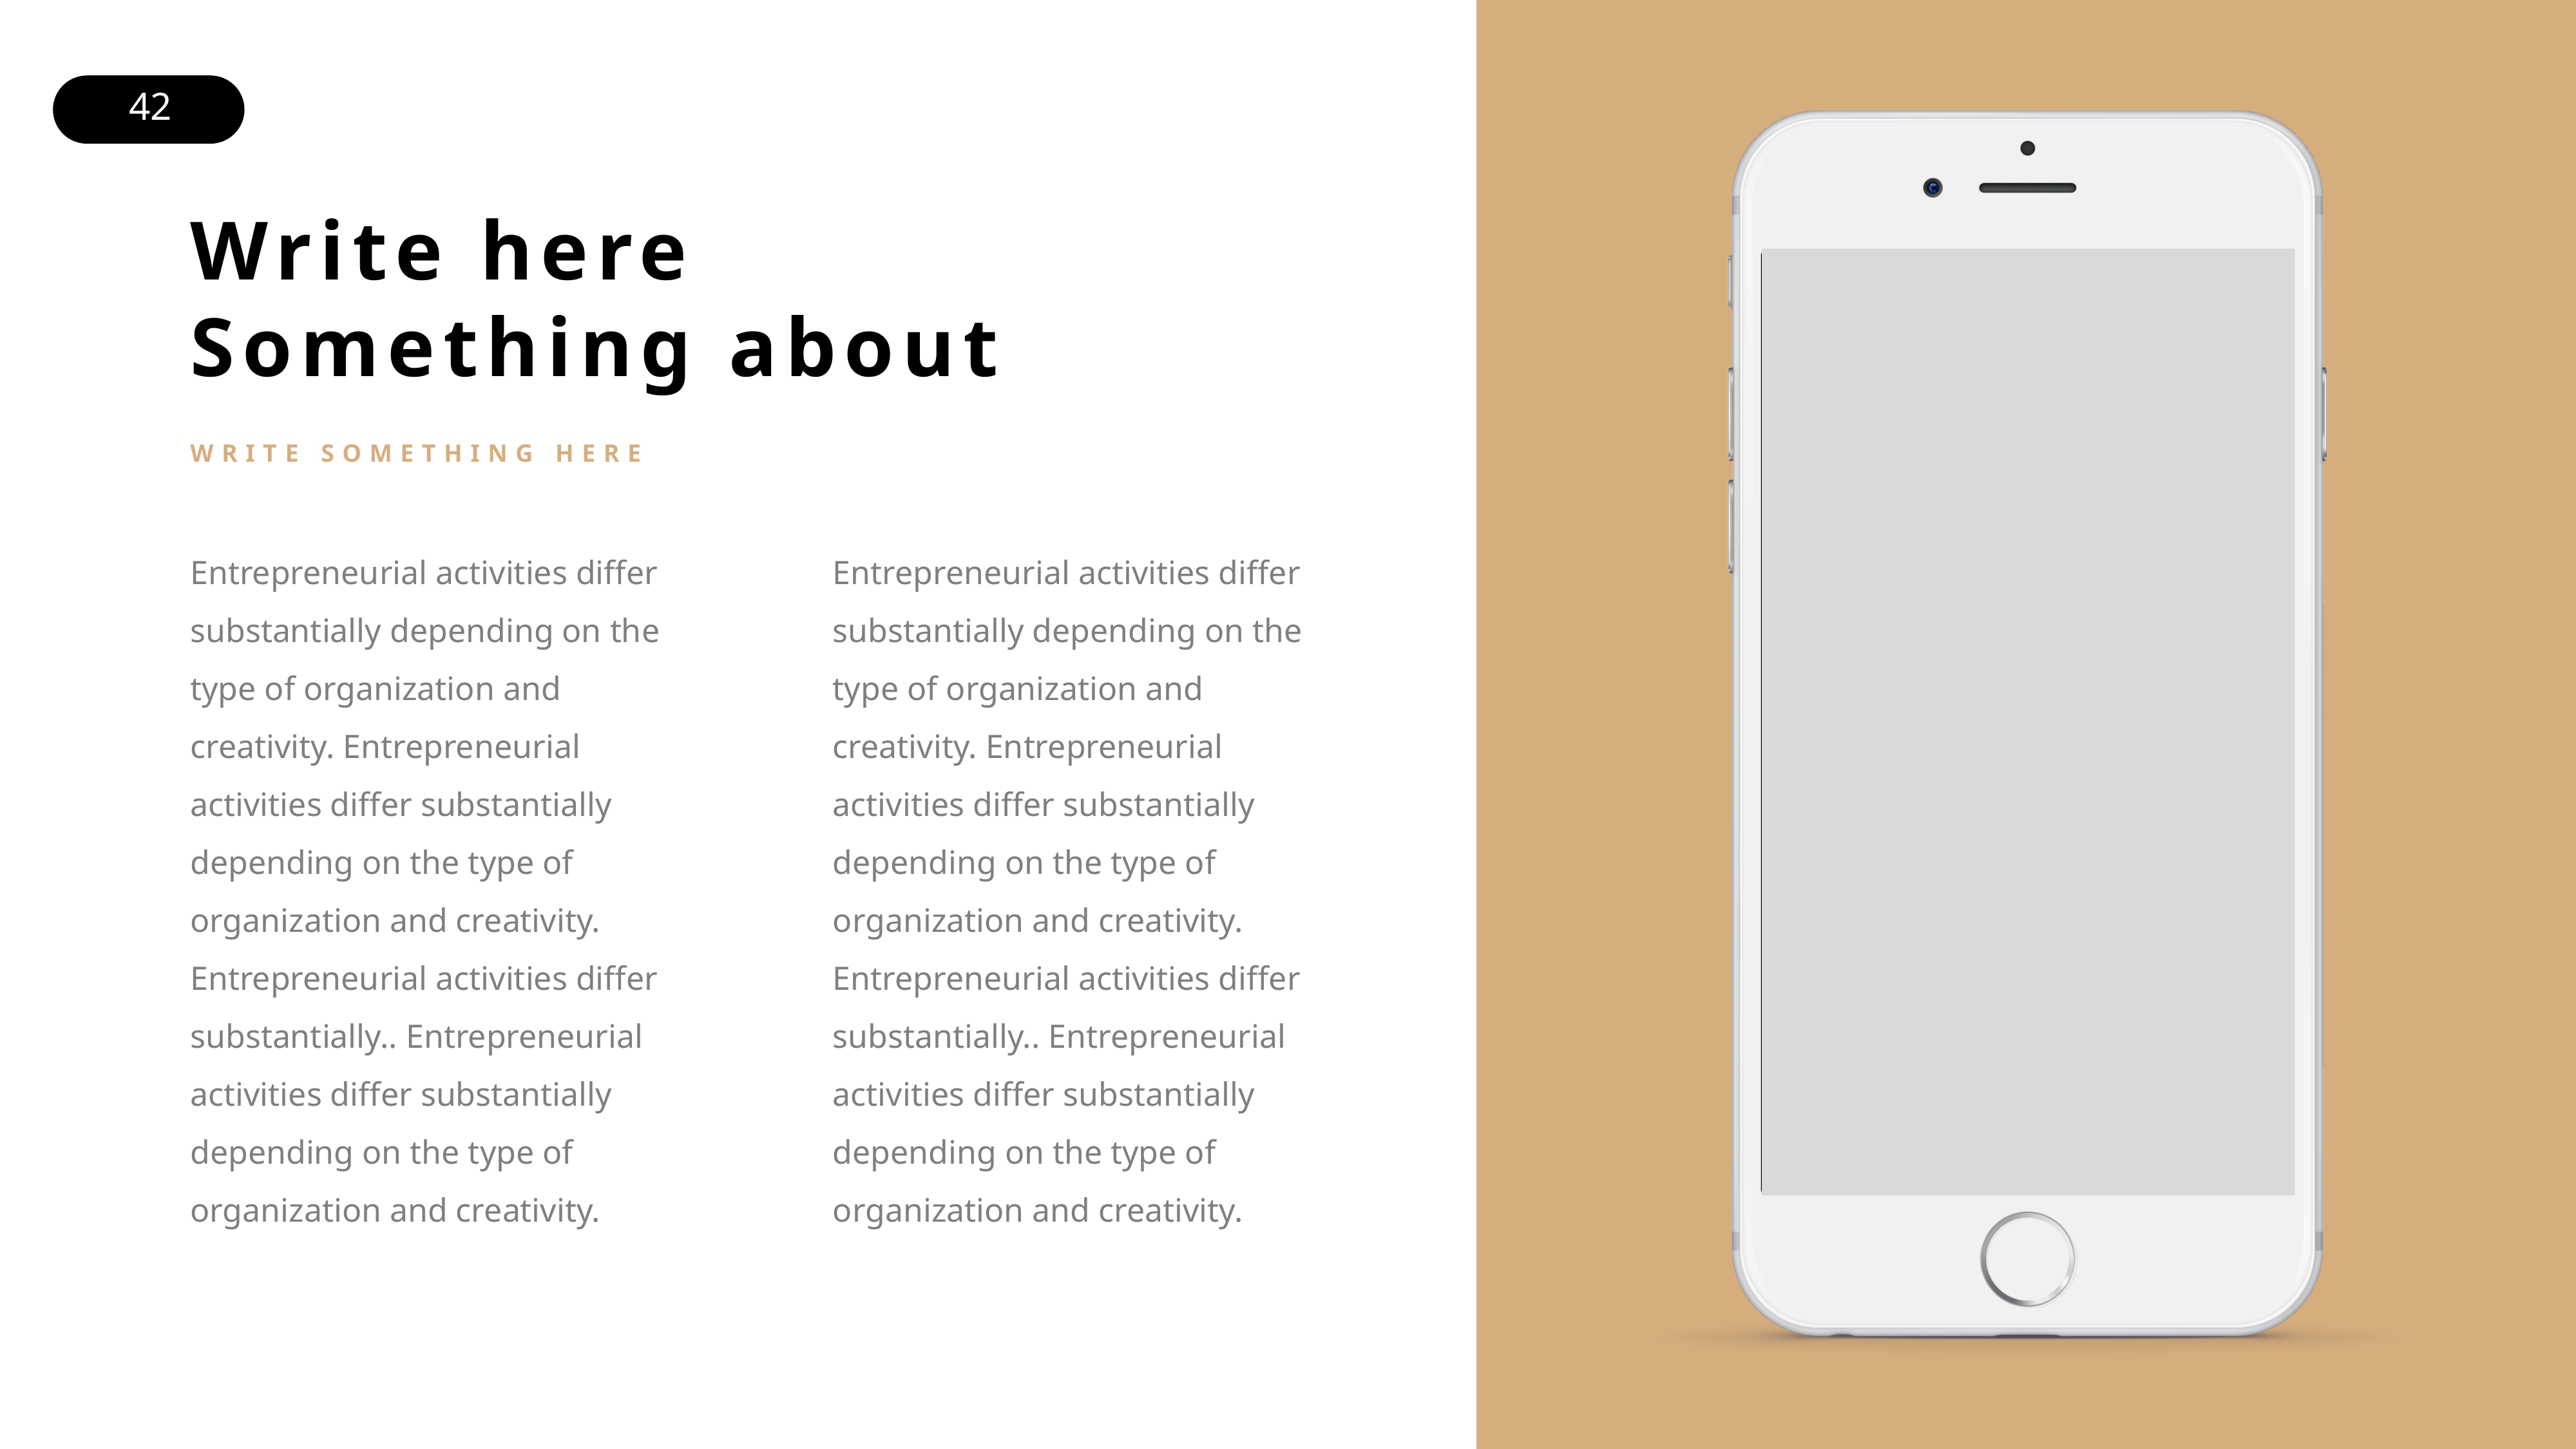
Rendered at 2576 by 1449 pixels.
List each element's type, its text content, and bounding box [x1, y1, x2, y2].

text_box WRITE SOMETHING HERE [180, 419, 776, 472]
text_box [1476, 0, 2576, 1449]
text_box Write here Something about [180, 194, 1301, 398]
text_box Entrepreneurial activities differ substantially depending on the type of organization and creativity. Entrepreneurial activities differ substantially depending on the type of organization and creativity. Entrepreneurial activities differ substantially.. Entrepreneurial activities differ substantially depending on the type of organization and creativity. [823, 528, 1353, 1234]
picture [1590, 32, 2473, 1417]
text_box Entrepreneurial activities differ substantially depending on the type of organization and creativity. Entrepreneurial activities differ substantially depending on the type of organization and creativity. Entrepreneurial activities differ substantially.. Entrepreneurial activities differ substantially depending on the type of organization and creativity. [180, 528, 711, 1234]
